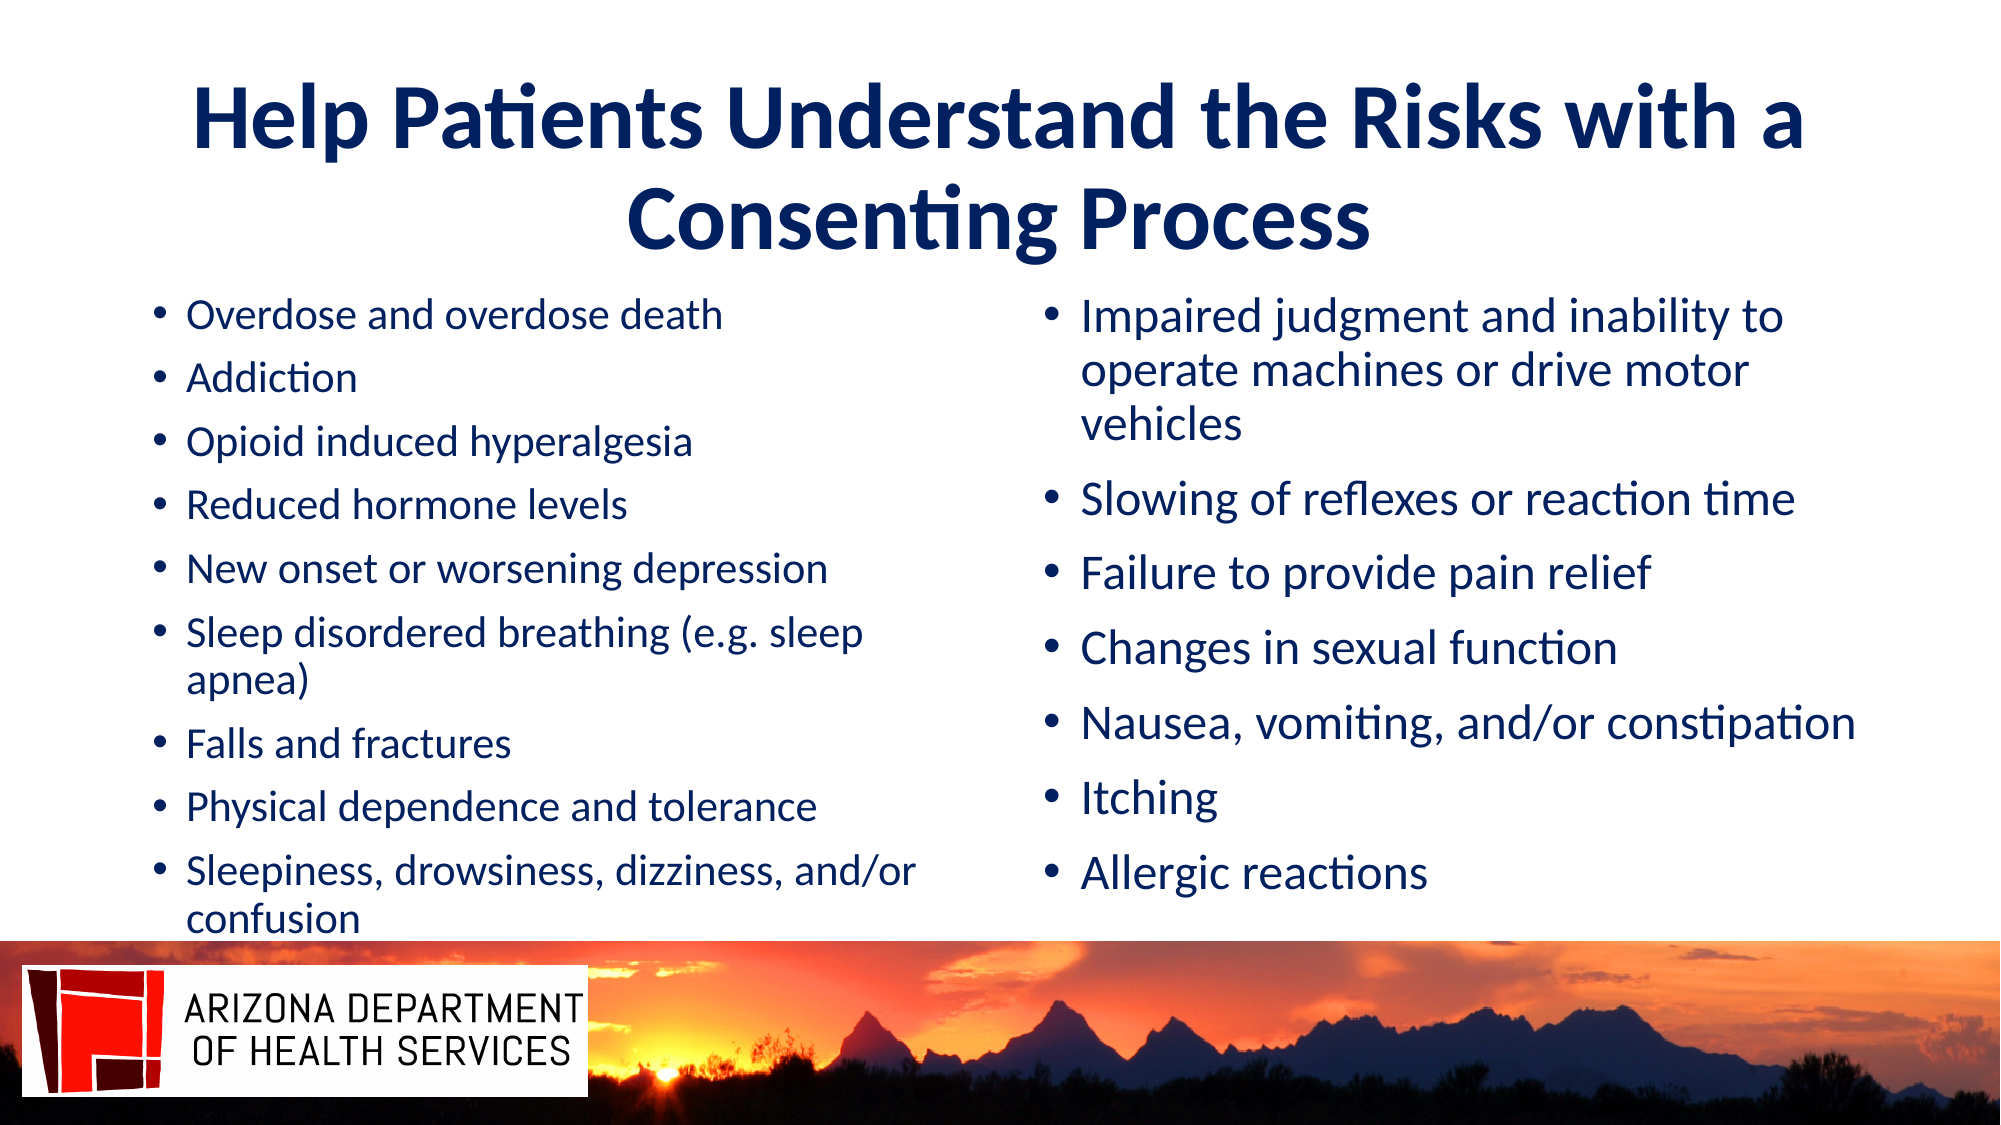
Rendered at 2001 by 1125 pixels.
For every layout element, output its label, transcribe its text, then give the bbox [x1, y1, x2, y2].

list Overdose and overdose death Addiction Opioid induced hyperalgesia Reduced hormone levels New onset or worsening depression Sleep disordered breathing (e.g. sleep apnea) Falls and fractures Physical dependence and tolerance Sleepiness, drowsiness, dizziness, and/or confusion [137, 283, 938, 953]
picture [0, 941, 2000, 1125]
text_box Impaired judgment and inability to operate machines or drive motor vehicles Slowing of reflexes or reaction time Failure to provide pain relief Changes in sexual function Nausea, vomiting, and/or constipation Itching Allergic reactions [1028, 281, 1879, 996]
title Help Patients Understand the Risks with a Consenting Process [137, 59, 1863, 278]
